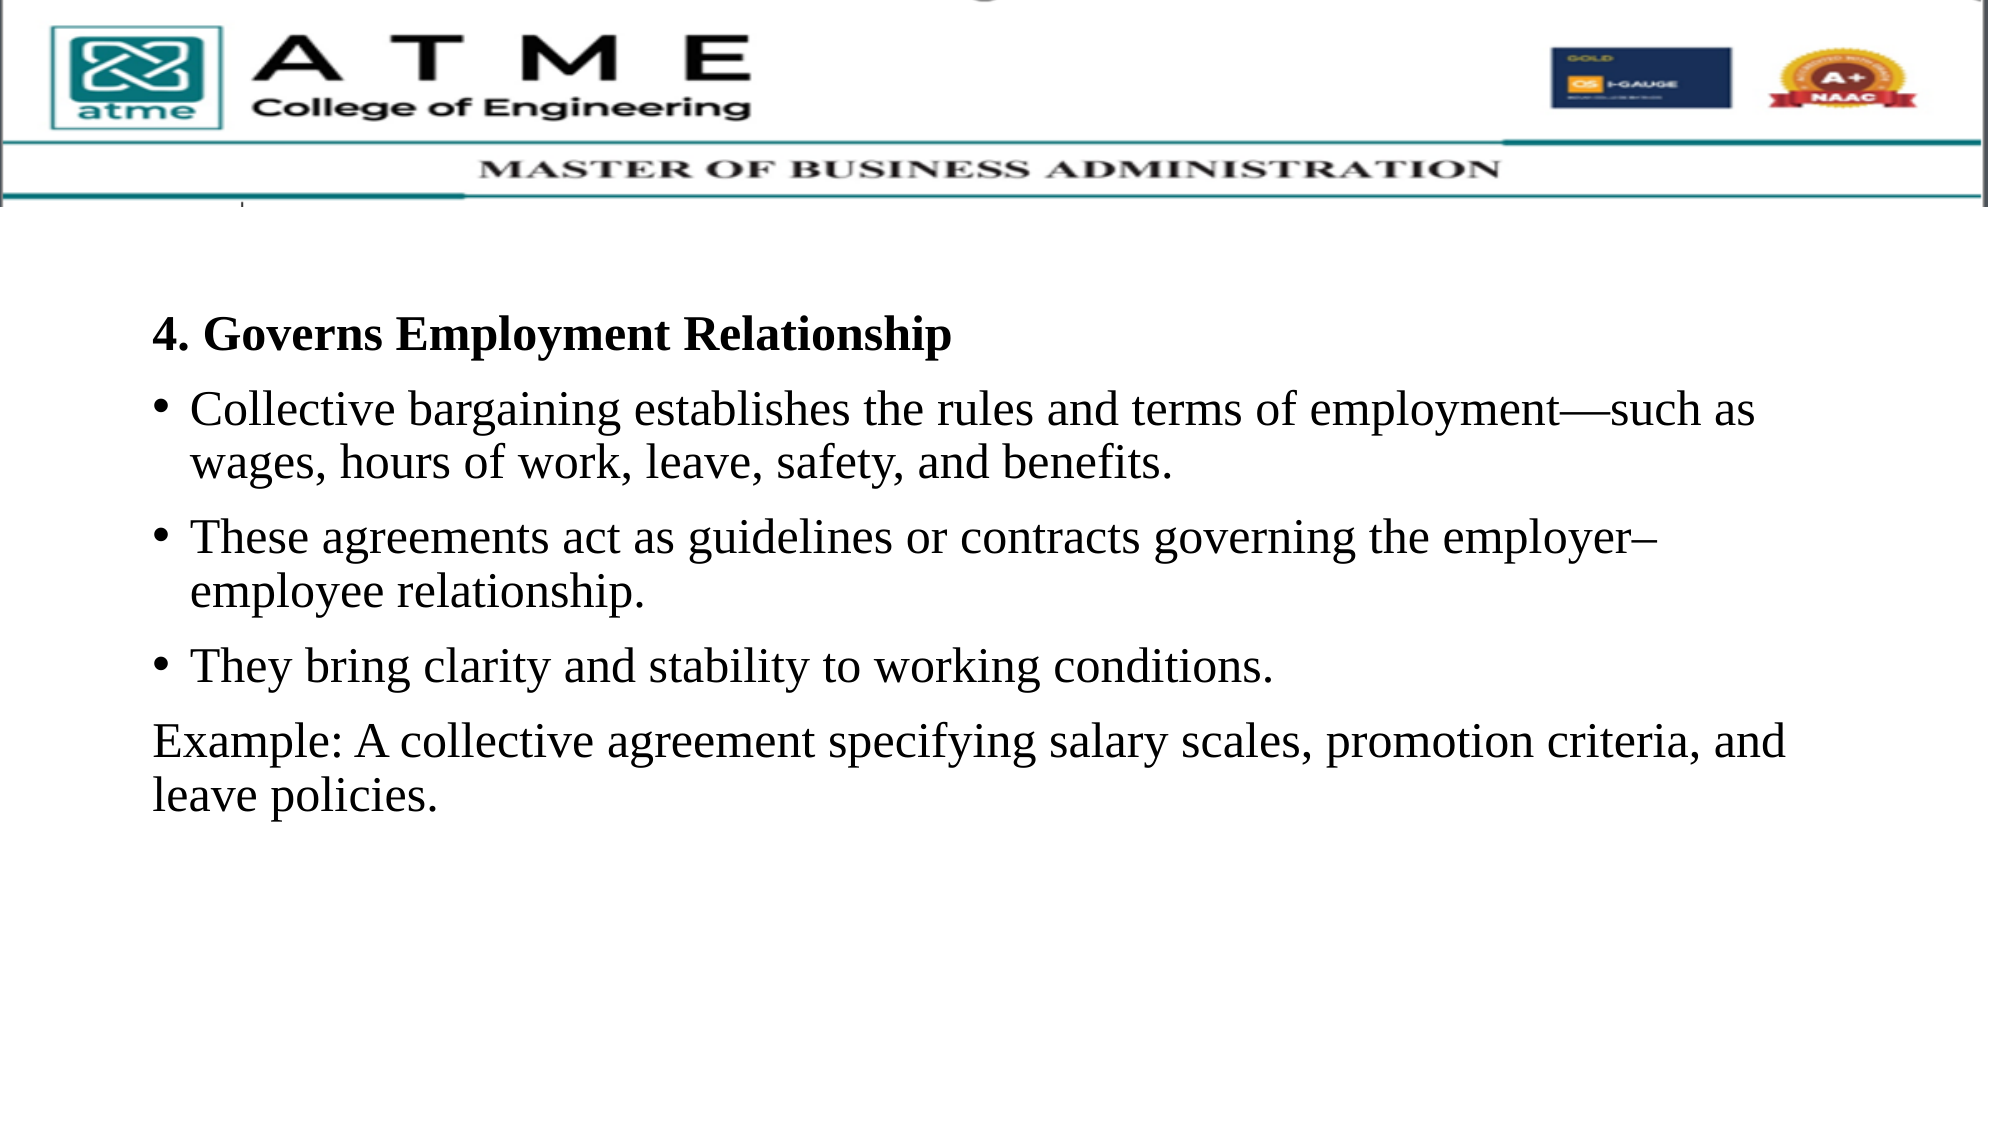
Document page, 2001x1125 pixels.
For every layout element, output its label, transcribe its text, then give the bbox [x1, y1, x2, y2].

picture [0, 0, 1988, 207]
list 4. Governs Employment Relationship Collective bargaining establishes the rules and terms of employment—such as wages, hours of work, leave, safety, and benefits. These agreements act as guidelines or contracts governing the employer–employee relationship. They bring clarity and stability to working conditions. Example: A collective agreement specifying salary scales, promotion criteria, and leave policies. [137, 299, 1863, 1014]
